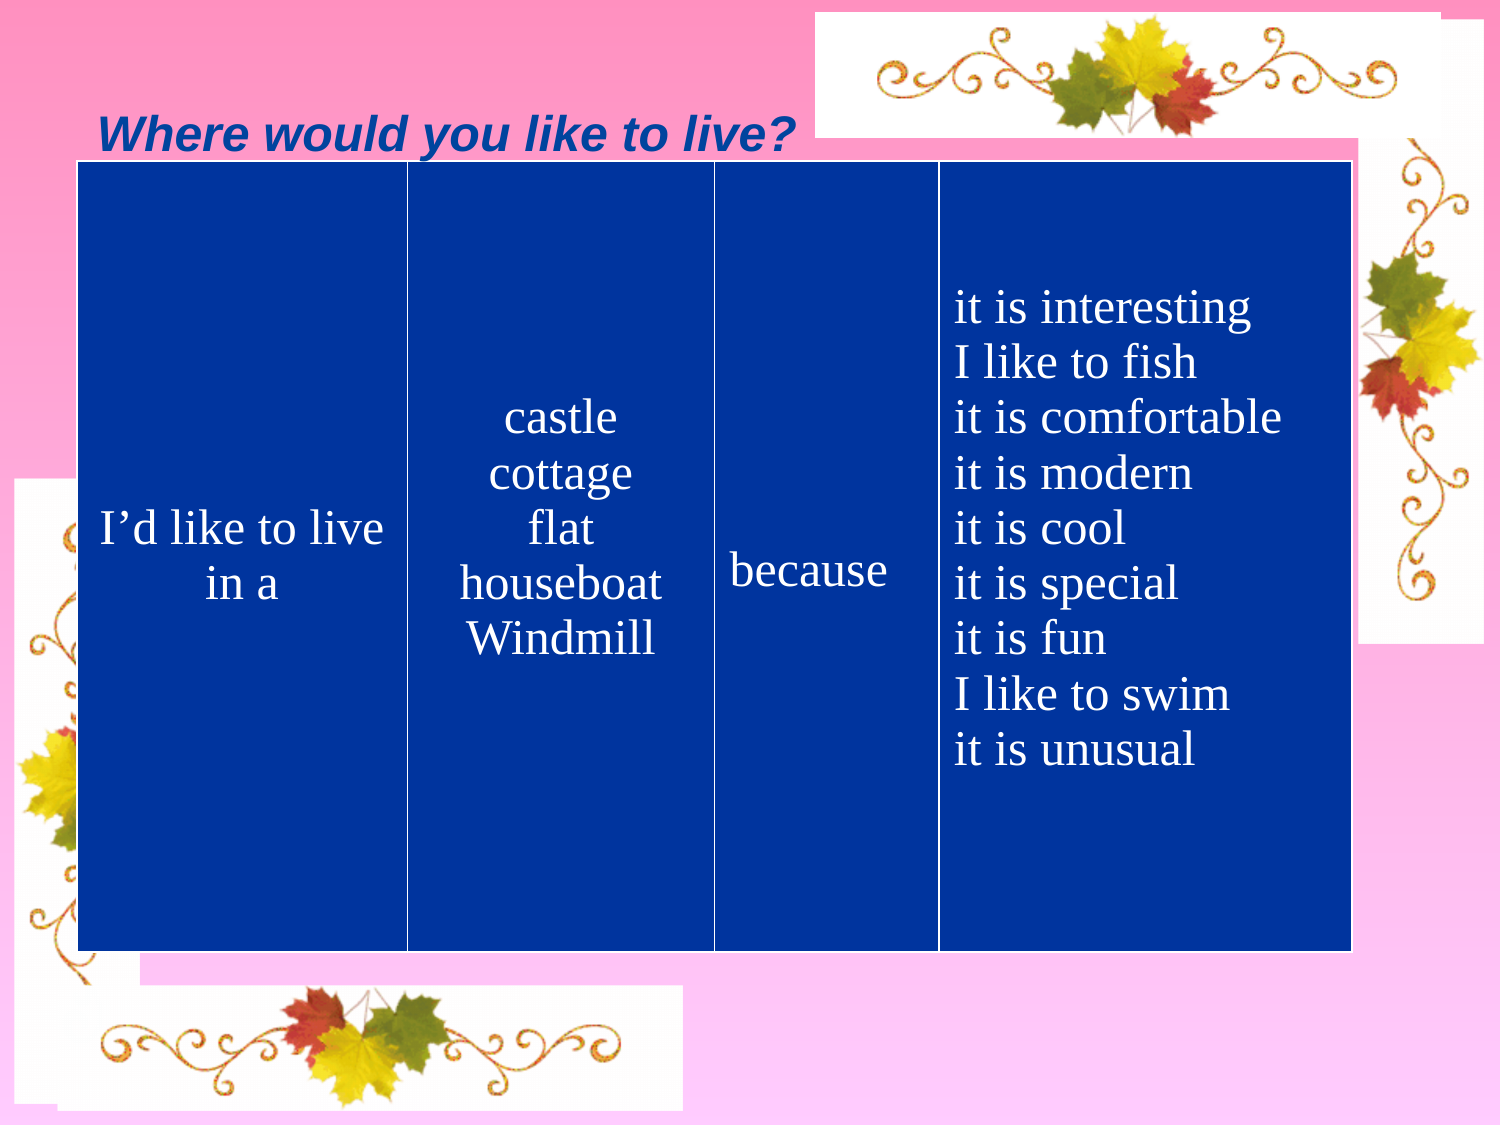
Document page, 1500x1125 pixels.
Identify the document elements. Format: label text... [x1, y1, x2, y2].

table_header it is interesting I like to fish it is comfortable it is modern it is cool it is special it is fun I like to swim it is unusual [940, 162, 1351, 951]
picture [815, 12, 1483, 643]
text_box Where would you like to live? [82, 93, 1095, 169]
picture [58, 986, 682, 1110]
table_header because [715, 169, 938, 951]
table_header castle cottage flat houseboat Windmill [408, 169, 714, 951]
picture [15, 479, 139, 1103]
table_header I’d like to live in a [78, 162, 407, 951]
